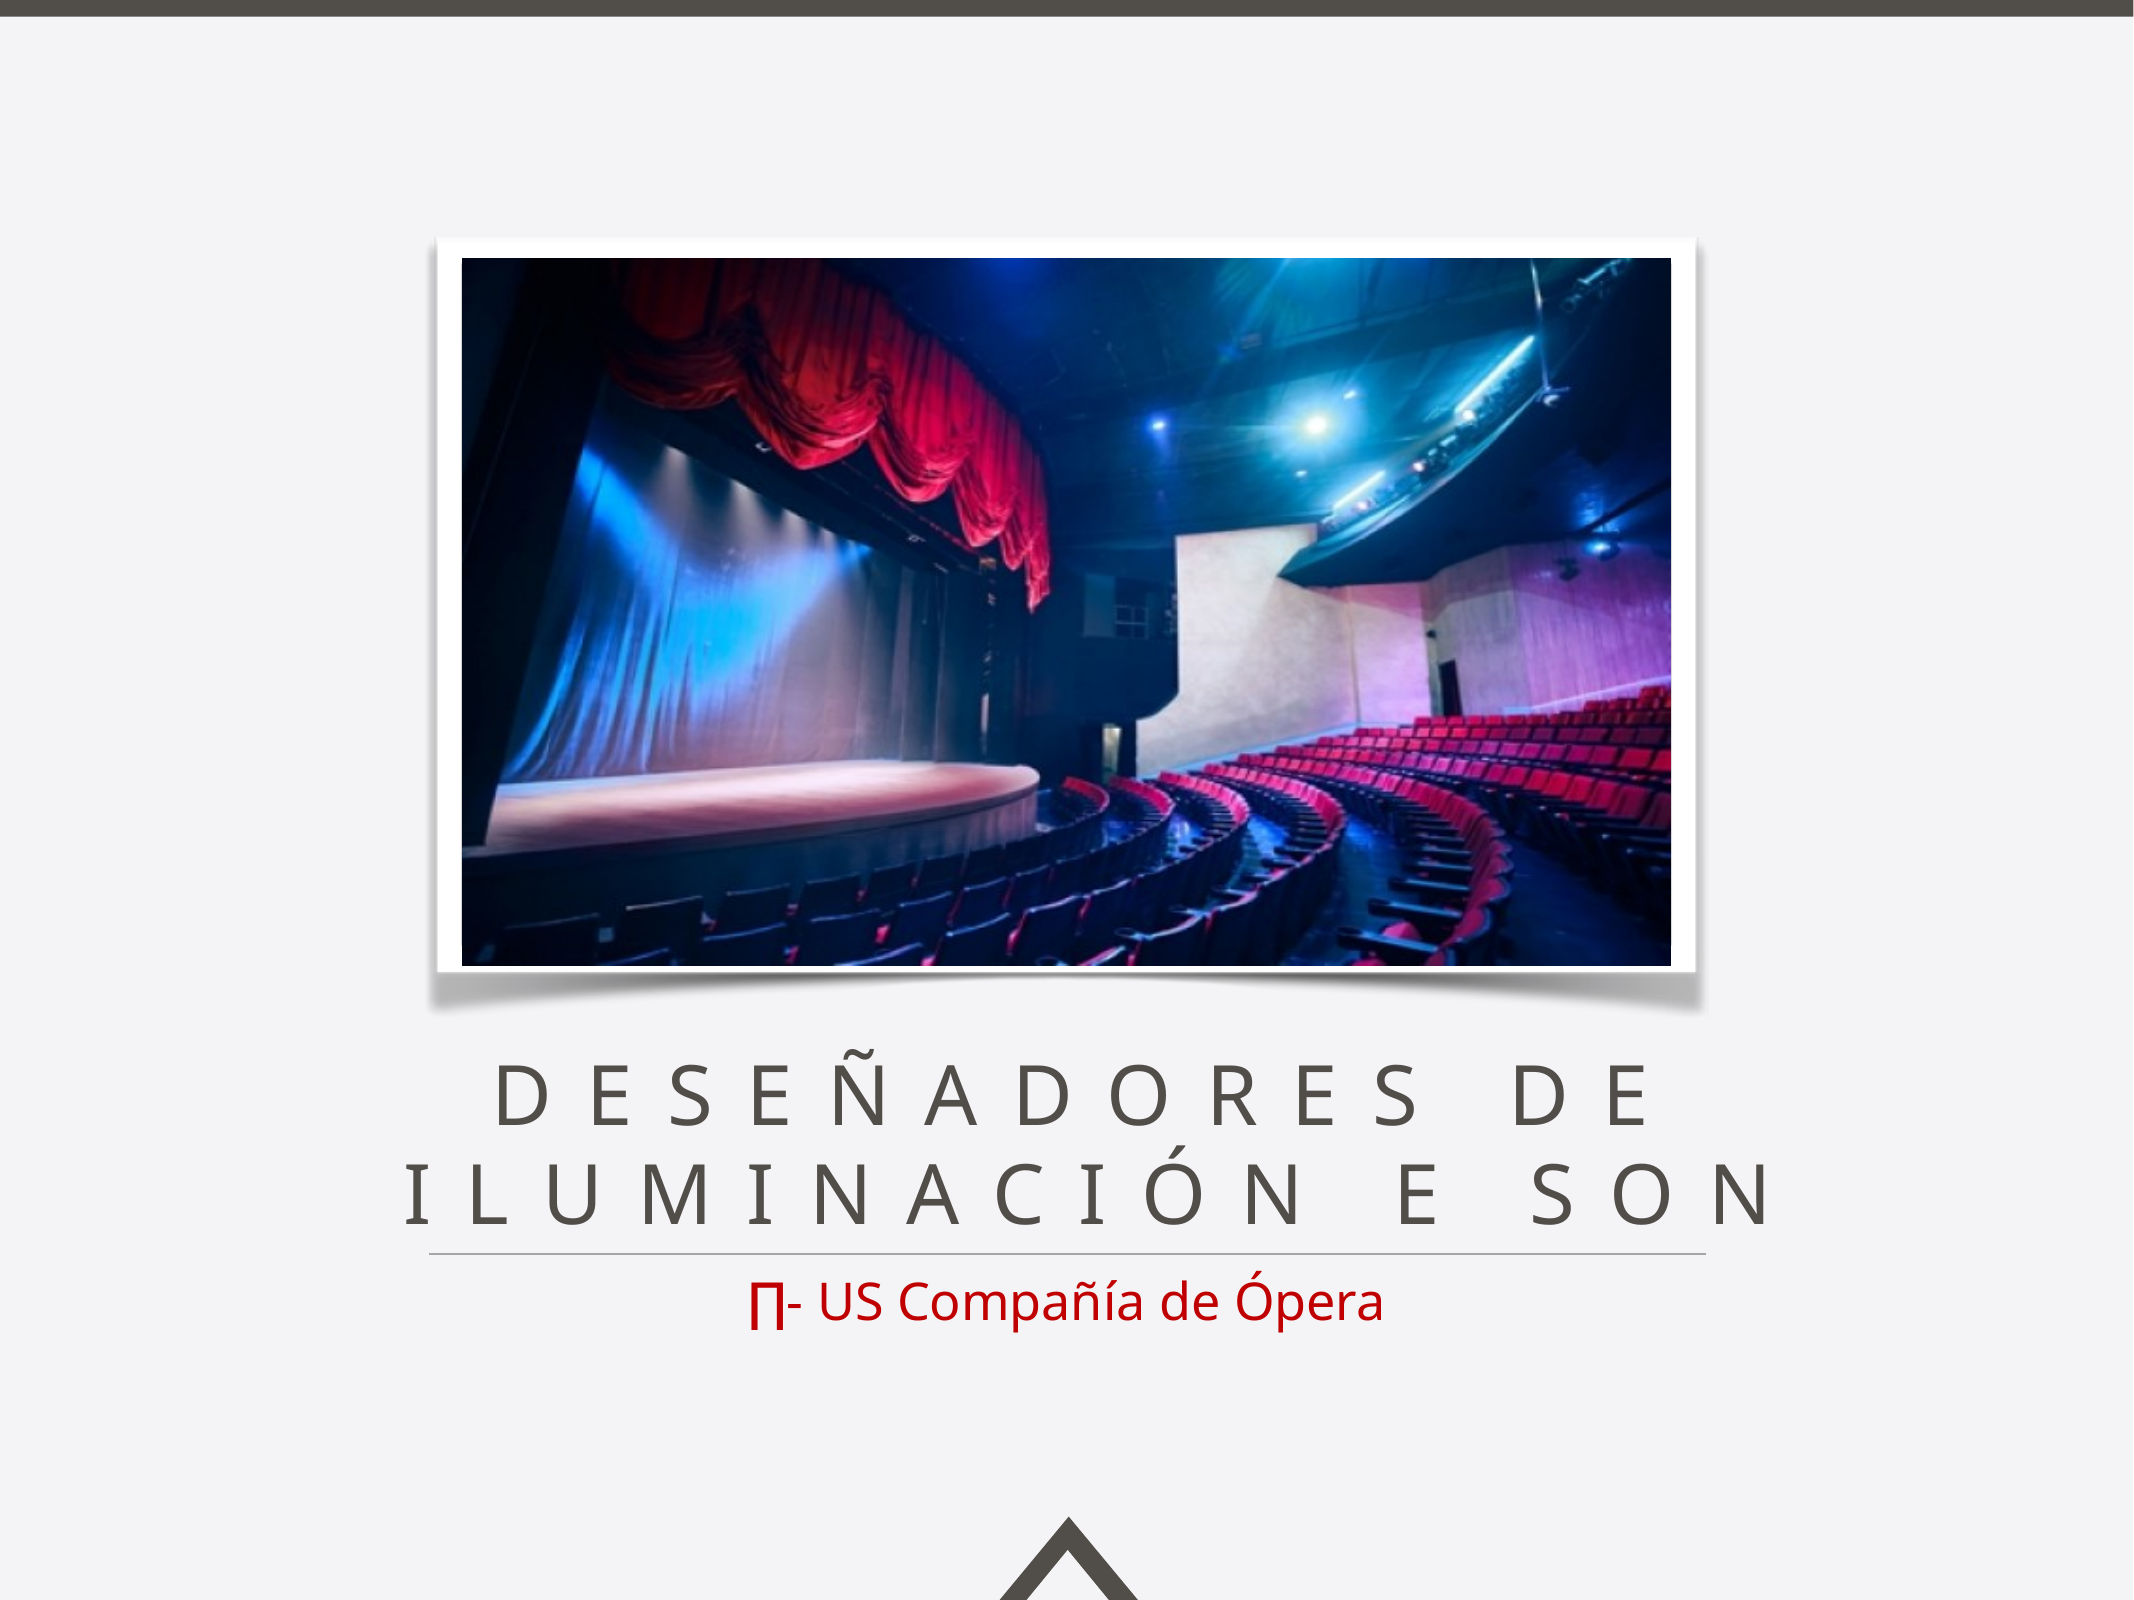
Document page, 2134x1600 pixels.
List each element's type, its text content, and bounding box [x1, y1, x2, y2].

title deseñadores de iluminación e son [279, 1045, 1897, 1243]
list ∏- US Compañía de Ópera [426, 1268, 1707, 1355]
picture [425, 237, 1709, 1021]
